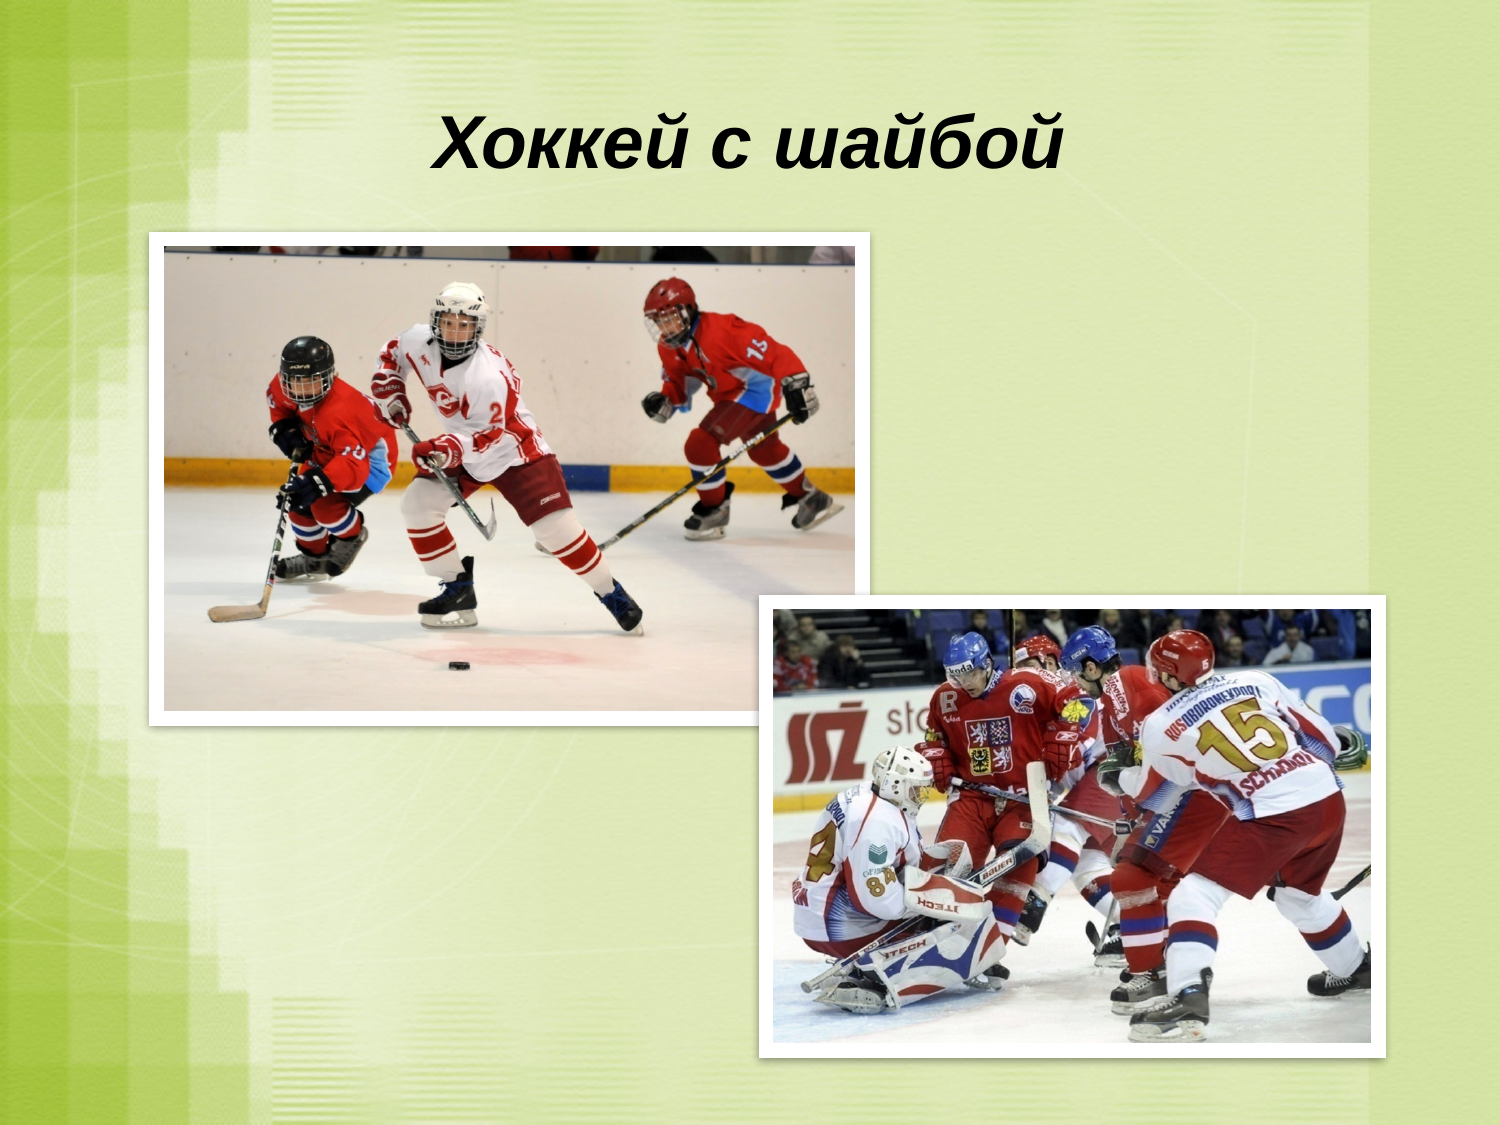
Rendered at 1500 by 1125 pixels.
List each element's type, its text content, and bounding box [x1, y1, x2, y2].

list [163, 245, 856, 712]
picture [0, 0, 1500, 1125]
title Хоккей с шайбой [74, 44, 1426, 233]
